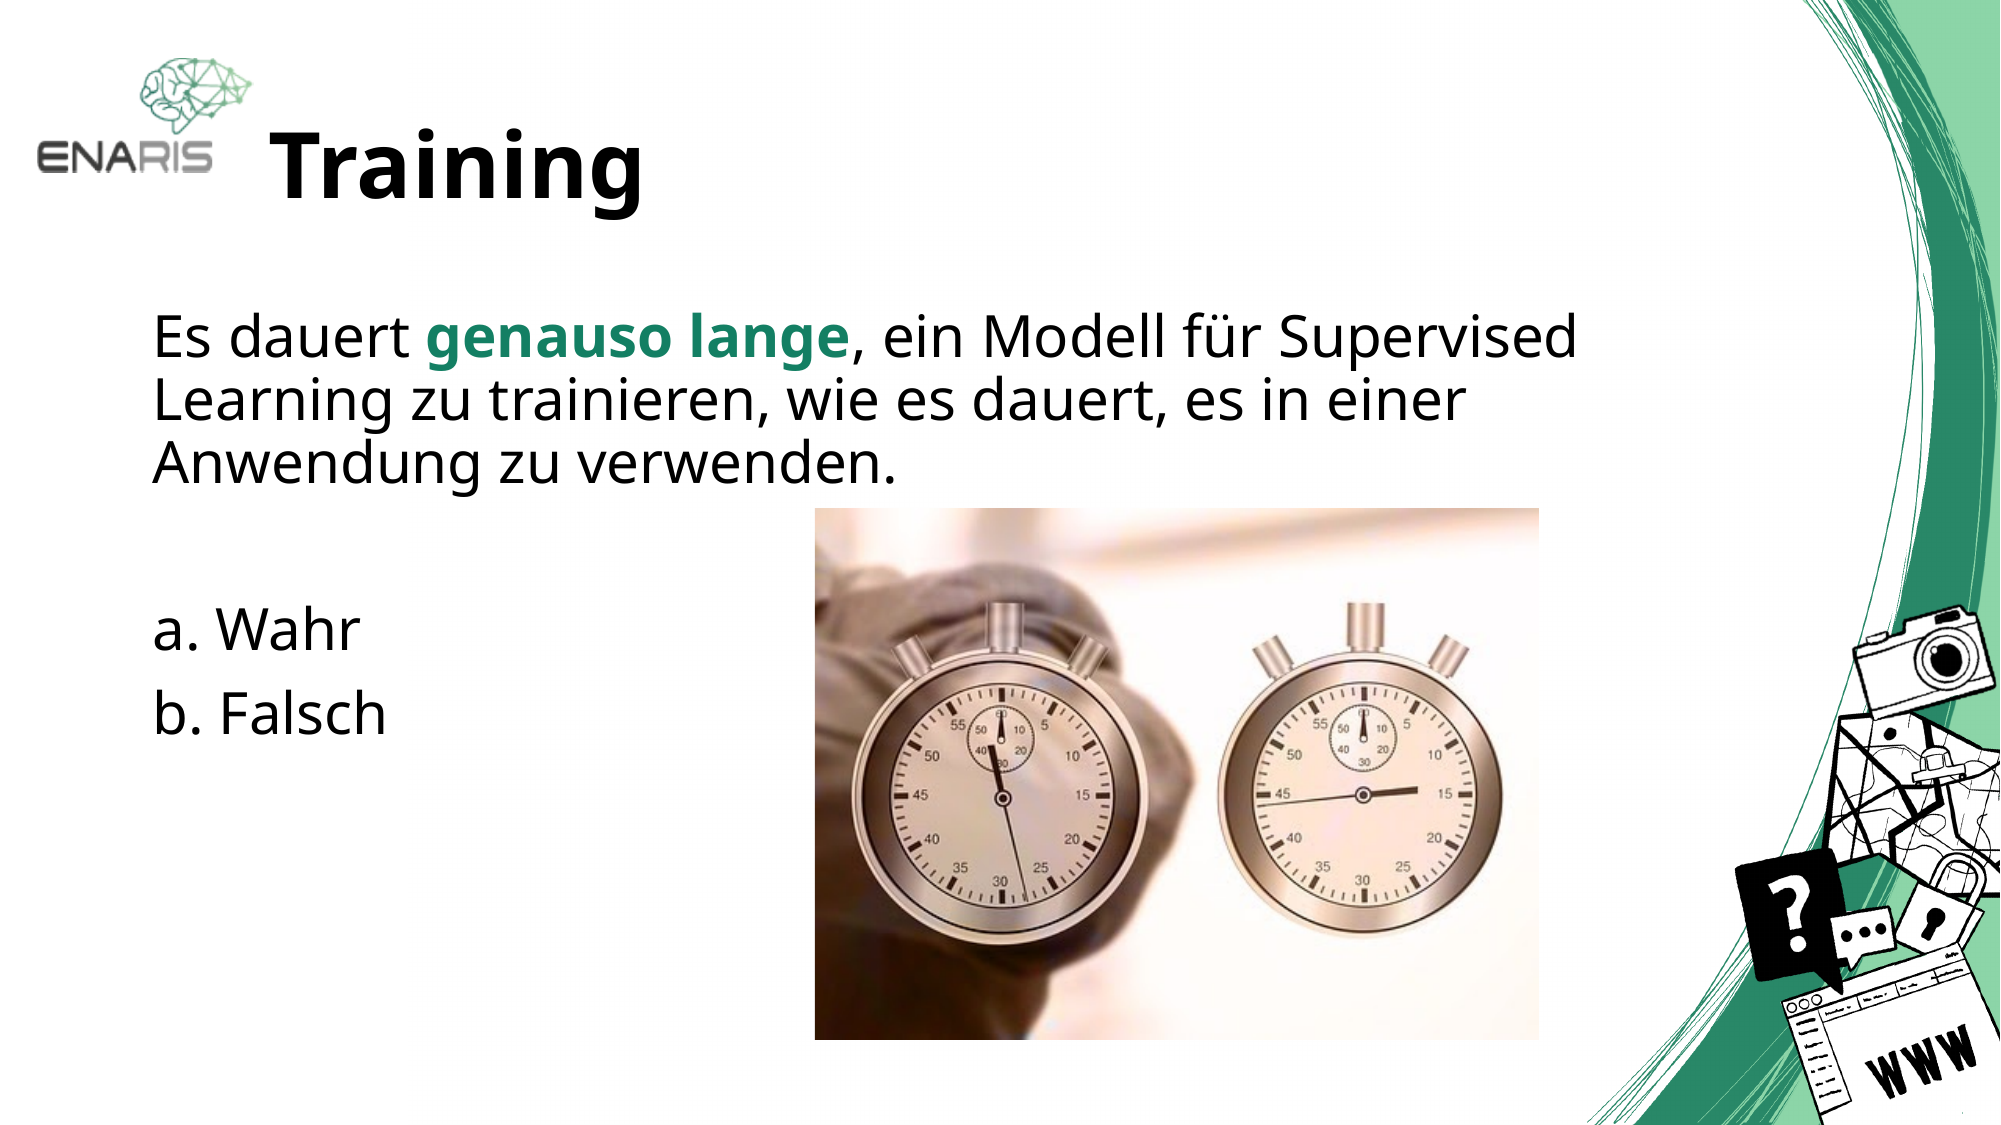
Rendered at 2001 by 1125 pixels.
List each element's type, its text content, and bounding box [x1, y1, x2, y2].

title Training [253, 59, 1863, 278]
list Es dauert genauso lange, ein Modell für Supervised Learning zu trainieren, wie es dauert, es in einer Anwendung zu verwenden. a. Wahr b. Falsch [137, 299, 1732, 1014]
picture [37, 58, 254, 173]
picture [408, 0, 2000, 1125]
